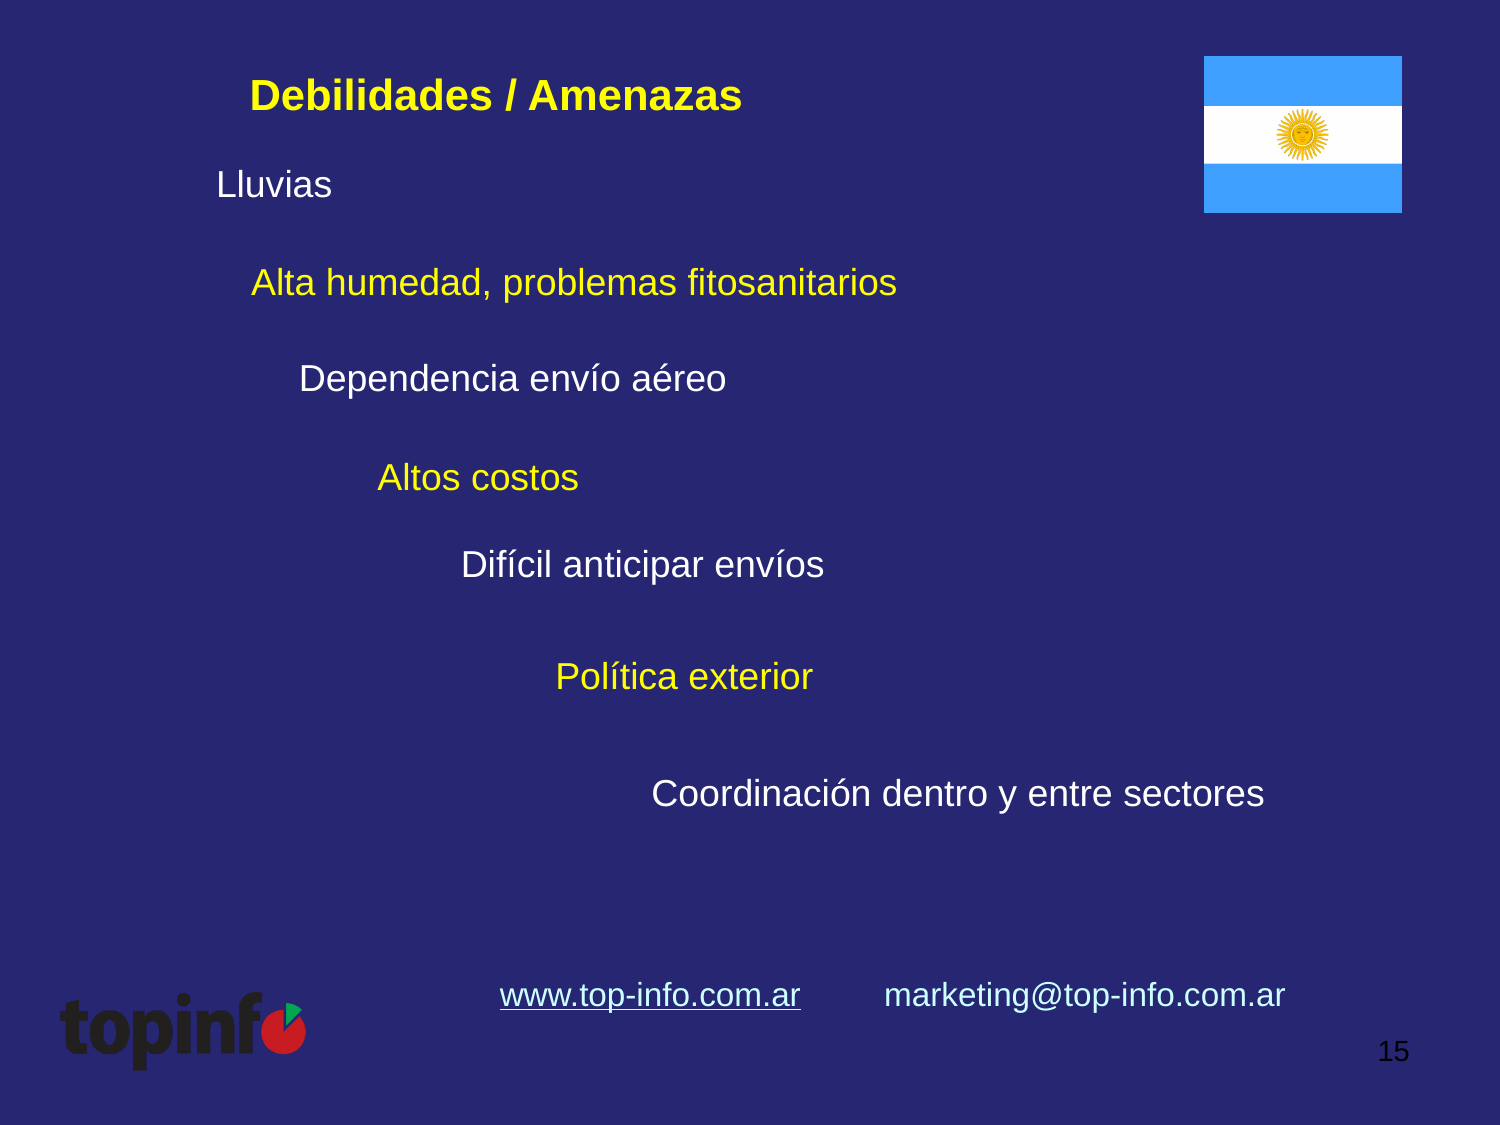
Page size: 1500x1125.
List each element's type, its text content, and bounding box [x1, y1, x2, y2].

text_box Dependencia envío aéreo [284, 346, 742, 407]
picture [40, 967, 322, 1093]
text_box Lluvias [201, 152, 348, 213]
picture [1204, 55, 1402, 214]
text_box Política exterior [540, 644, 829, 705]
slide_number 15 [1074, 1024, 1426, 1103]
text_box Alta humedad, problemas fitosanitarios [236, 251, 913, 311]
text_box Coordinación dentro y entre sectores [636, 761, 1280, 822]
text_box Debilidades / Amenazas [117, 29, 876, 135]
text_box Altos costos [362, 445, 595, 505]
text_box Difícil anticipar envíos [446, 532, 840, 592]
footer www.top-info.com.ar marketing@top-info.com.ar [361, 965, 1426, 1025]
